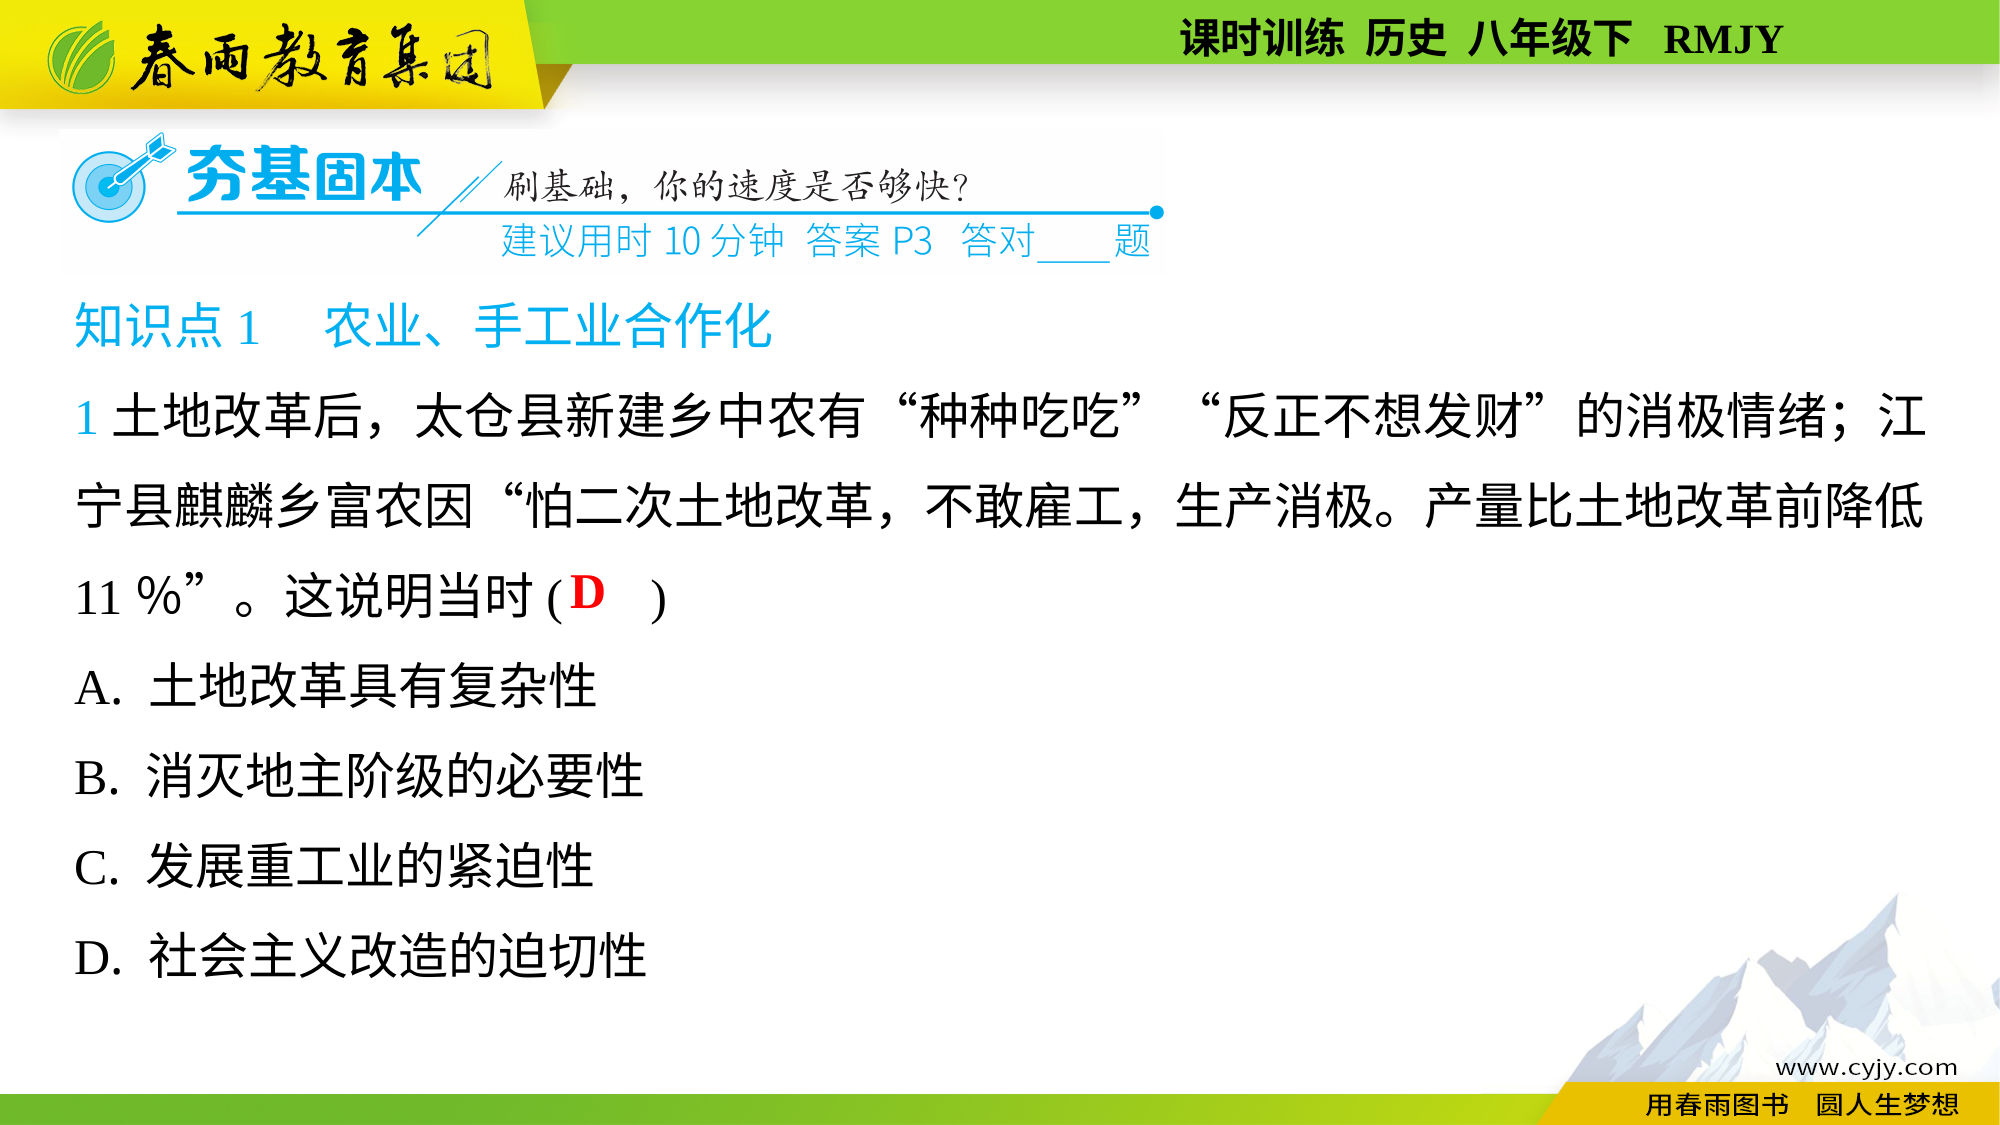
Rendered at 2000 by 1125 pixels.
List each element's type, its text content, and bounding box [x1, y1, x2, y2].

list 知识点1 农业、手工业合作化 1土地改革后，太仓县新建乡中农有“种种吃吃”“反正不想发财”的消极情绪；江宁县麒麟乡富农因“怕二次土地改革，不敢雇工，生产消极。产量比土地改革前降低11％”。这说明当时( ) A. 土地改革具有复杂性 B. 消灭地主阶级的必要性 C. 发展重工业的紧迫性 D. 社会主义改造的迫切性 [59, 257, 1944, 1000]
picture [0, 0, 2000, 1125]
text_box D [555, 550, 622, 626]
